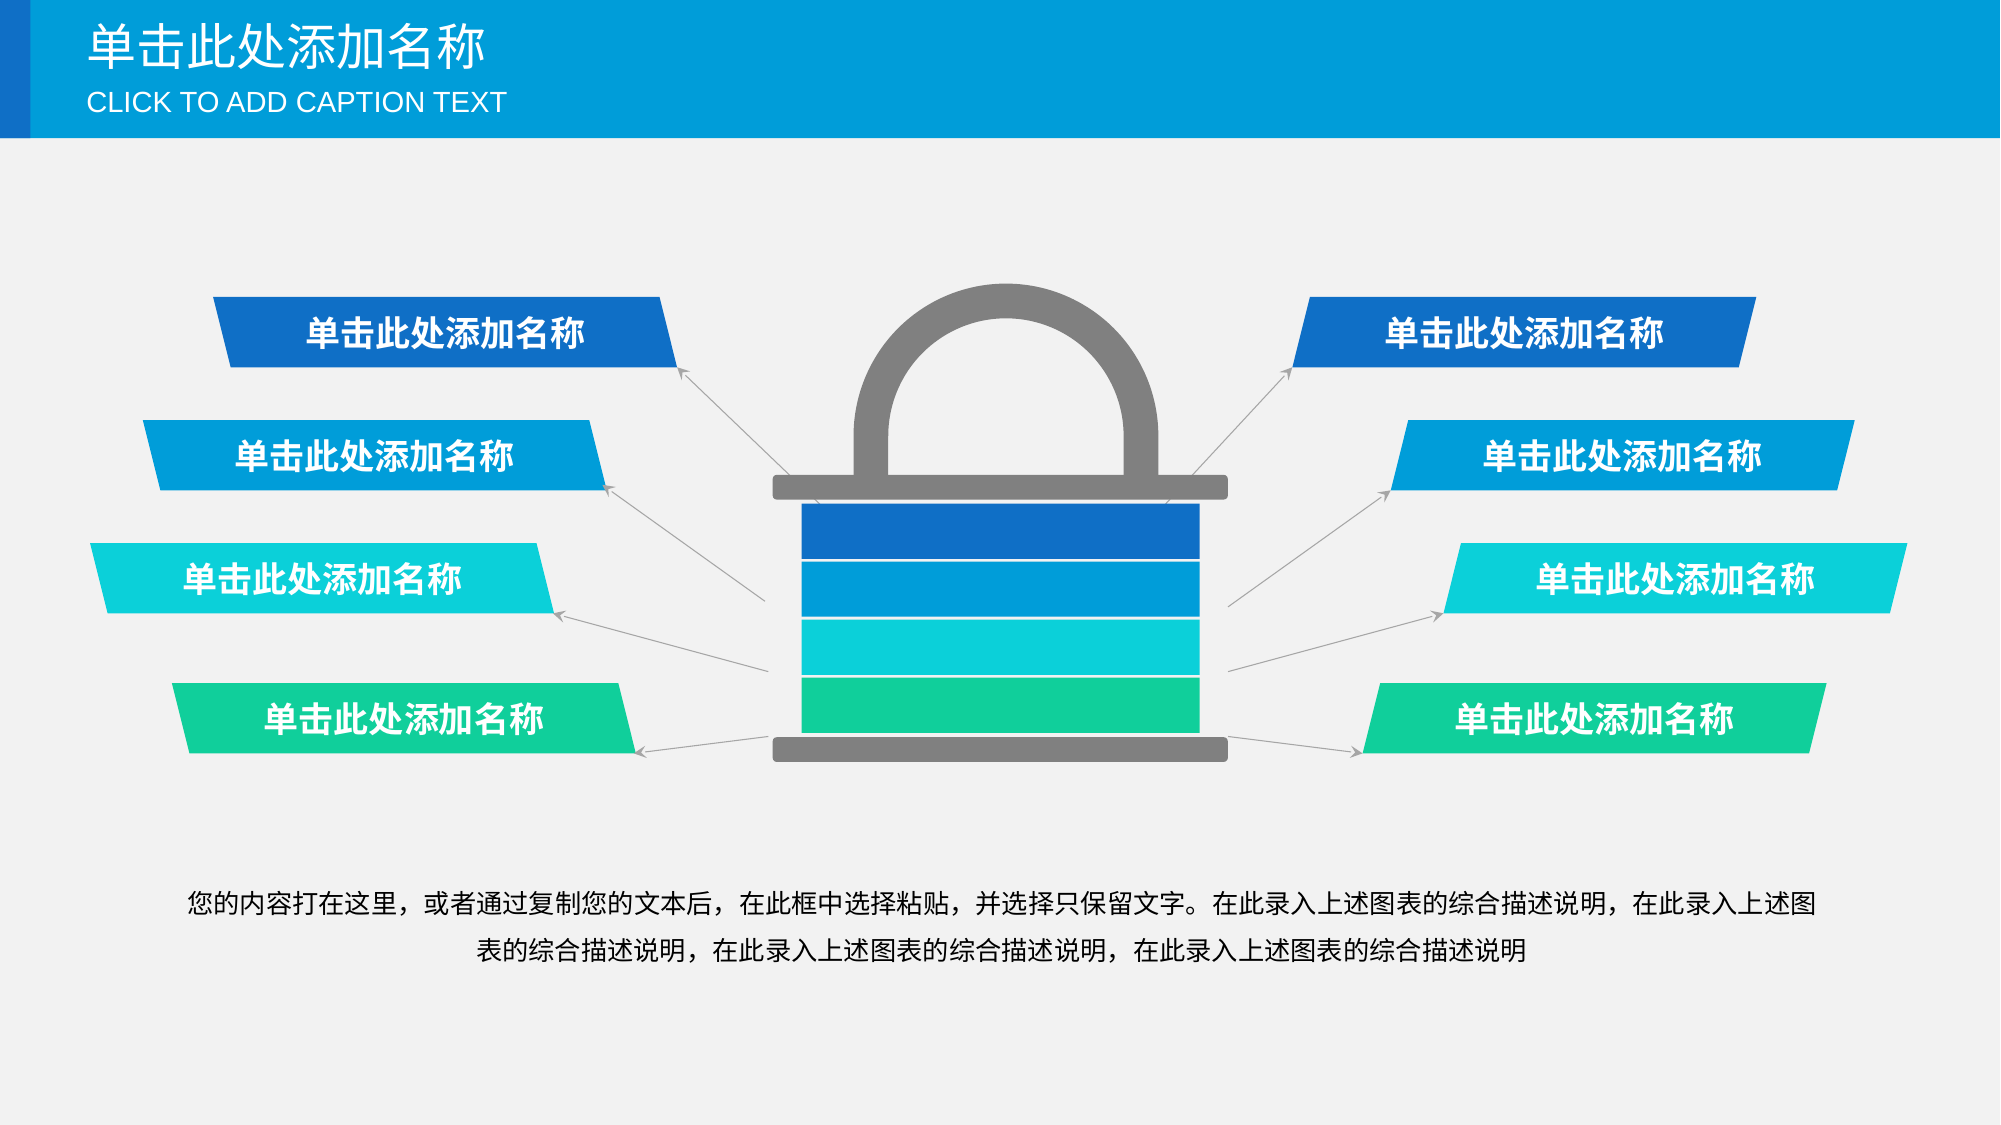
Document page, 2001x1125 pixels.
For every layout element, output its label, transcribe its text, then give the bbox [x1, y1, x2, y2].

text_box 单击此处添加名称 [1389, 419, 1857, 492]
text_box 单击此处添加名称 [88, 542, 555, 615]
text_box 单击此处添加名称 [141, 419, 607, 492]
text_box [1228, 613, 1444, 672]
text_box [31, 0, 2000, 139]
text_box 单击此处添加名称 [1442, 542, 1909, 615]
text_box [1228, 736, 1363, 754]
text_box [677, 367, 772, 520]
text_box CLICK TO ADD CAPTION TEXT [86, 83, 602, 119]
text_box 单击此处添加名称 [211, 295, 679, 369]
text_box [772, 283, 1228, 763]
text_box 单击此处添加名称 [1291, 295, 1758, 369]
text_box 单击此处添加名称 [1361, 682, 1828, 755]
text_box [633, 736, 769, 754]
text_box 您的内容打在这里，或者通过复制您的文本后，在此框中选择粘贴，并选择只保留文字。在此录入上述图表的综合描述说明，在此录入上述图表的综合描述说明，在此录入上述图表的综合描述说明，在此录入上述图表的综合描述说明 [168, 863, 1834, 974]
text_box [1228, 490, 1391, 607]
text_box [552, 613, 769, 672]
text_box 单击此处添加名称 [86, 15, 493, 76]
text_box [0, 0, 31, 139]
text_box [1228, 367, 1293, 490]
text_box 单击此处添加名称 [170, 682, 635, 755]
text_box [602, 484, 766, 602]
